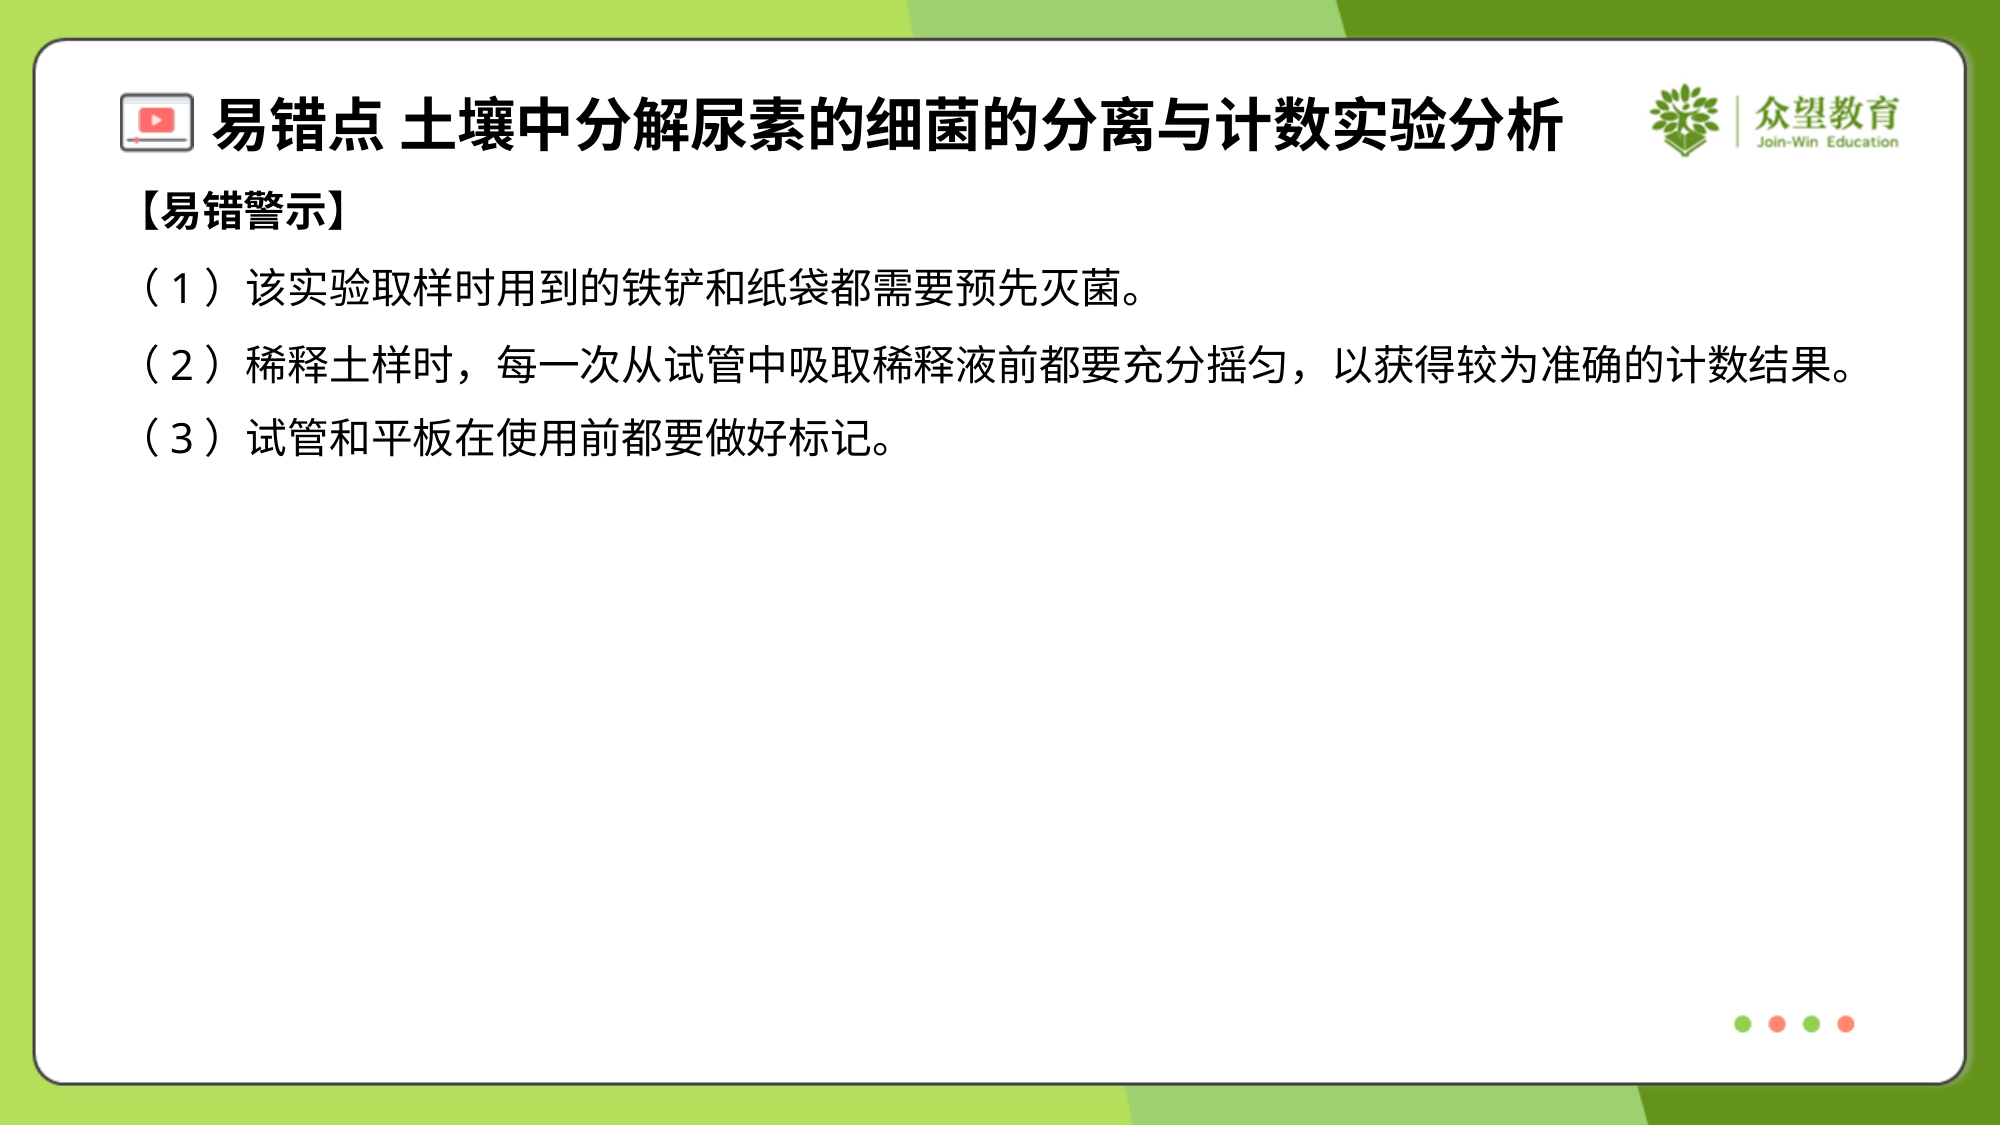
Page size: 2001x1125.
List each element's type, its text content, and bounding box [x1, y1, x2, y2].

picture [0, 0, 2000, 1125]
text_box 【易错警示】 （1）该实验取样时用到的铁铲和纸袋都需要预先灭菌。 （2）稀释土样时，每一次从试管中吸取稀释液前都要充分摇匀，以获得较为准确的计数结果。 （3）试管和平板在使用前都要做好标记。 [118, 159, 1883, 455]
